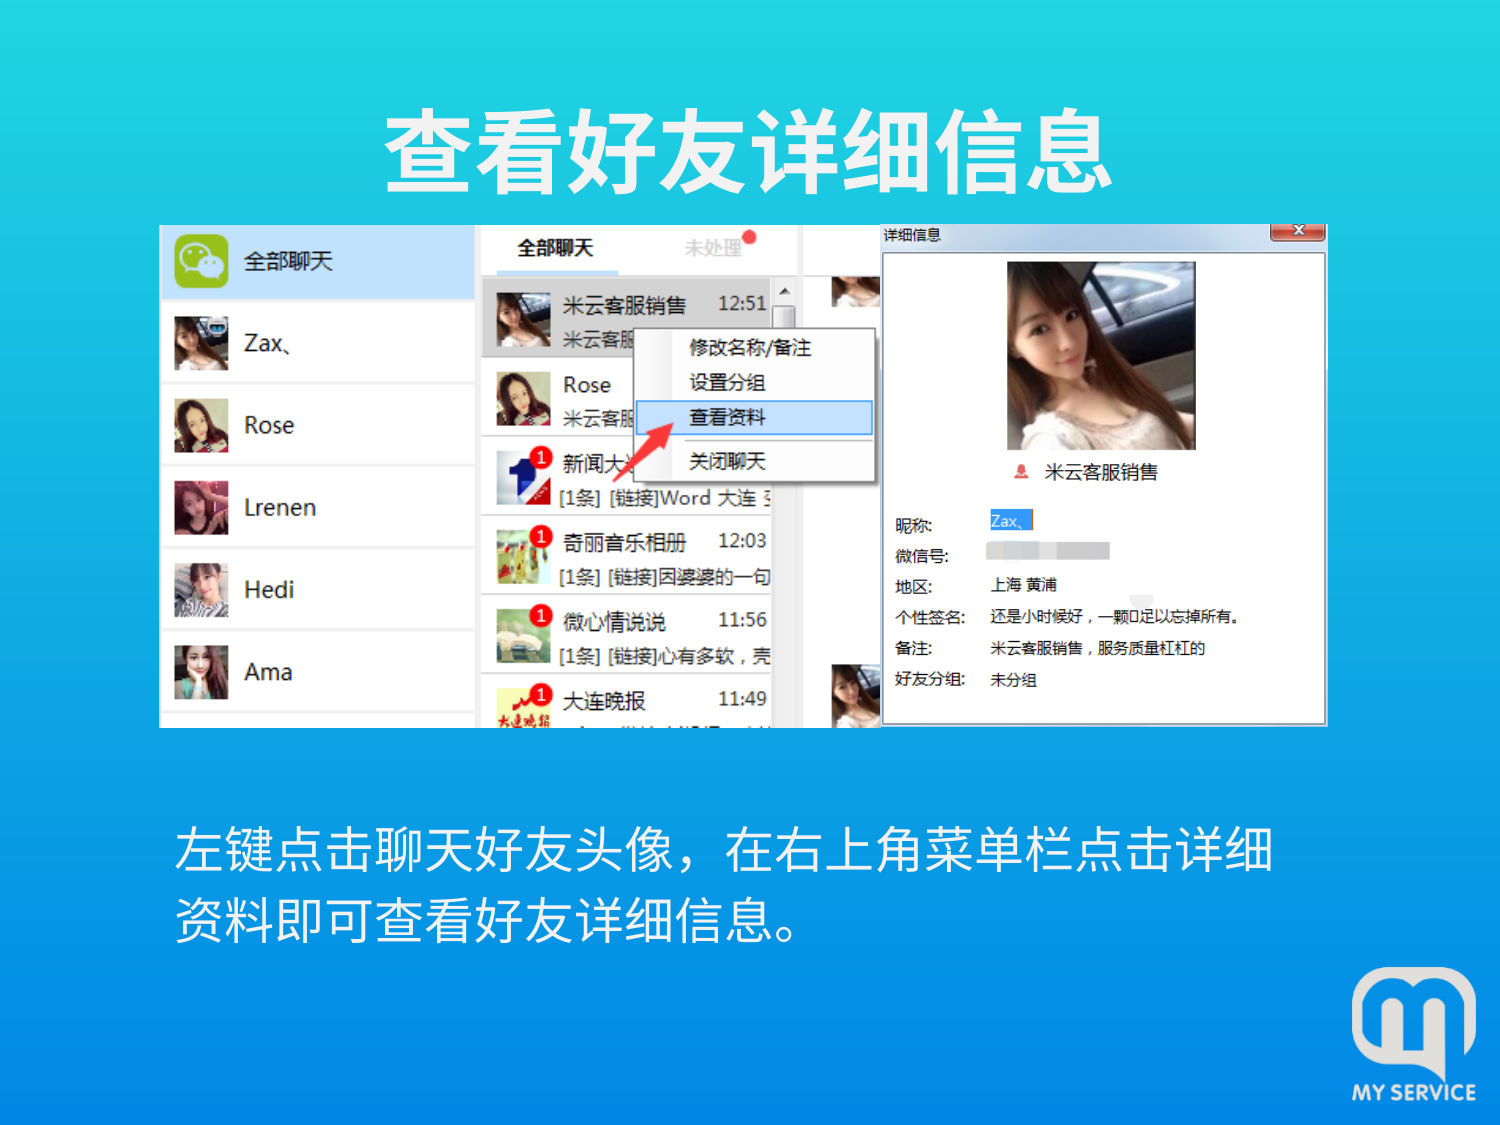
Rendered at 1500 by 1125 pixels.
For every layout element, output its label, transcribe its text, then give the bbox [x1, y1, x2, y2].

text_box 左键点击聊天好友头像，在右上角菜单栏点击详细资料即可查看好友详细信息。 [159, 798, 1326, 958]
title 查看好友详细信息 [75, 45, 1425, 233]
picture [0, 224, 1500, 727]
picture [1352, 967, 1476, 1107]
